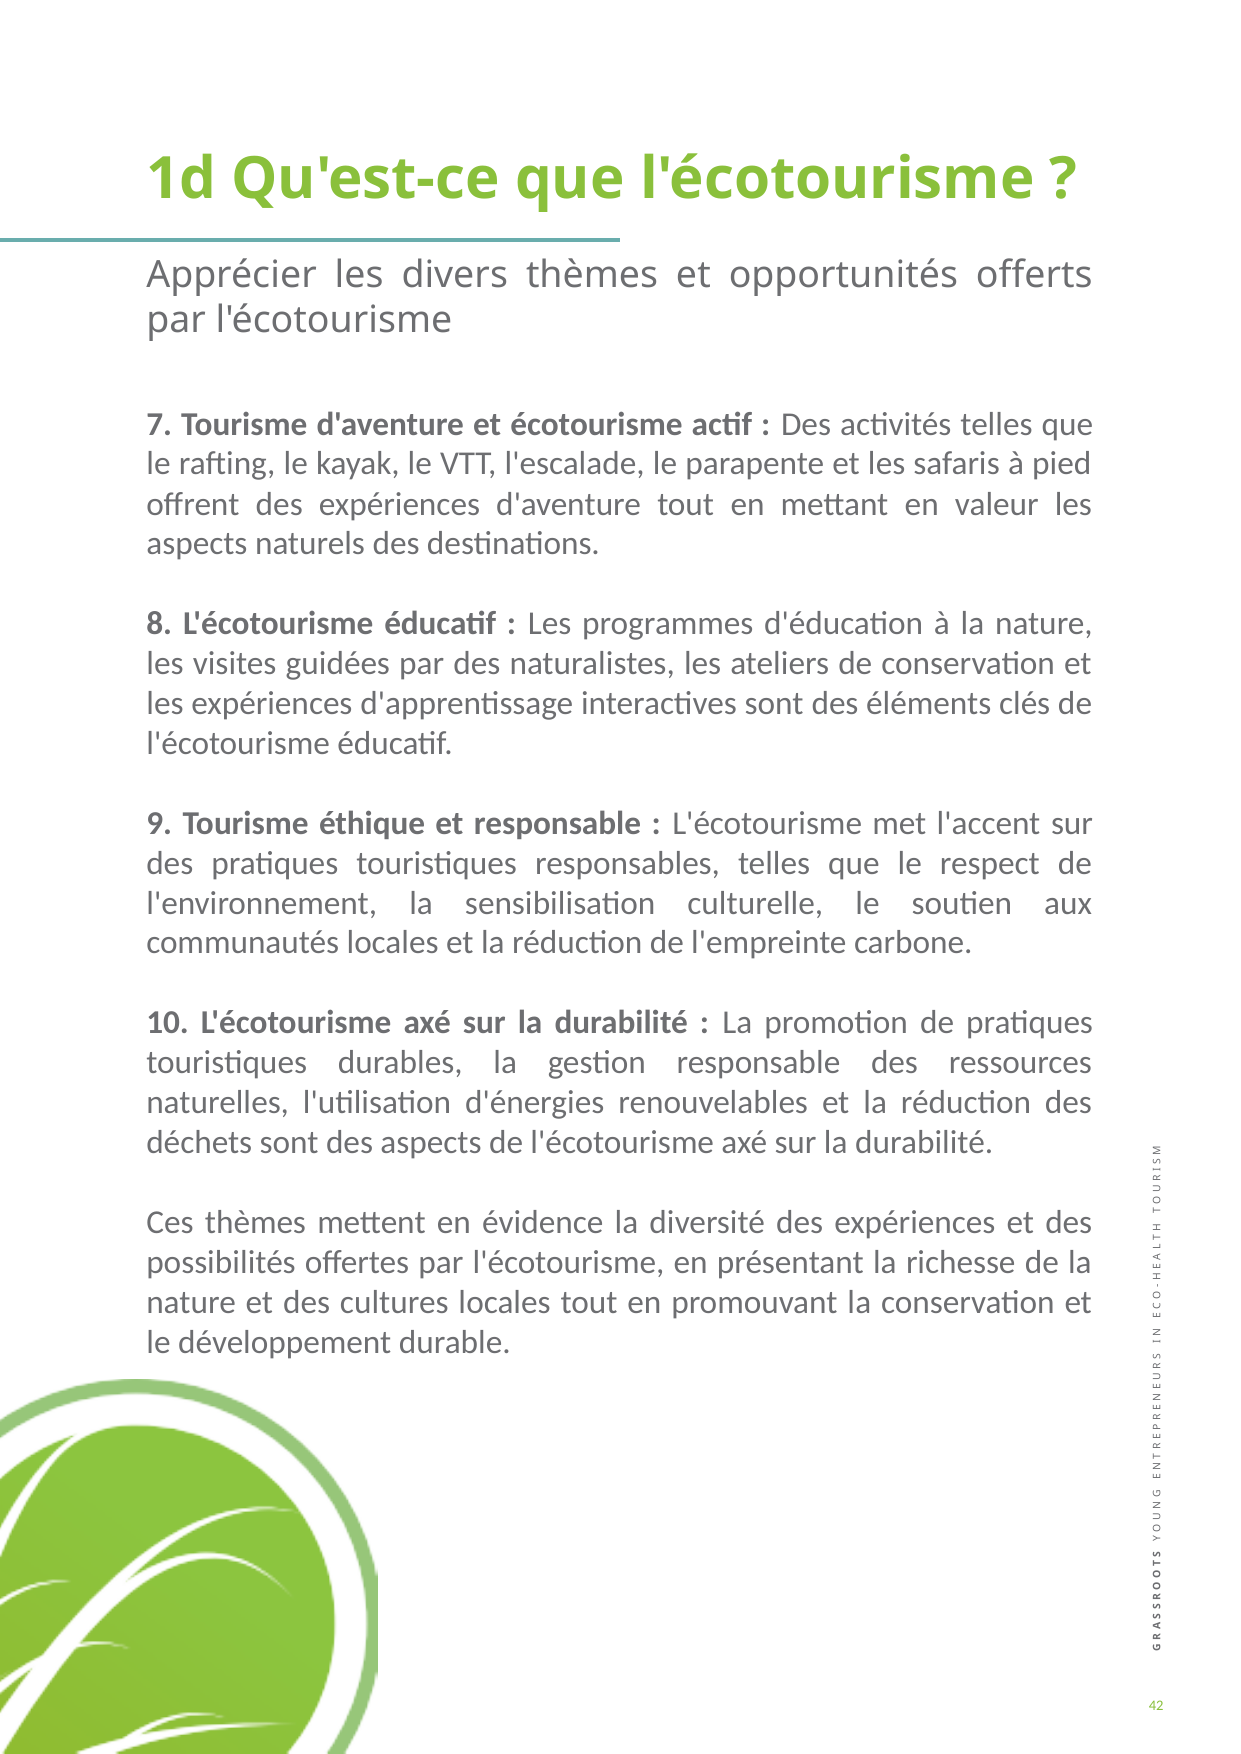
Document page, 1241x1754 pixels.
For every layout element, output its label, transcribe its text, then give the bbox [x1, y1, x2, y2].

list Apprécier les divers thèmes et opportunités offerts par l'écotourisme [131, 242, 1109, 371]
list 7. Tourisme d'aventure et écotourisme actif : Des activités telles que le rafting, le kayak, le VTT, l'escalade, le parapente et les safaris à pied offrent des expériences d'aventure tout en mettant en valeur les aspects naturels des destinations. 8. L'écotourisme éducatif : Les programmes d'éducation à la nature, les visites guidées par des naturalistes, les ateliers de conservation et les expériences d'apprentissage interactives sont des éléments clés de l'écotourisme éducatif. 9. Tourisme éthique et responsable : L'écotourisme met l'accent sur des pratiques touristiques responsables, telles que le respect de l'environnement, la sensibilisation culturelle, le soutien aux communautés locales et la réduction de l'empreinte carbone. 10. L'écotourisme axé sur la durabilité : La promotion de pratiques touristiques durables, la gestion responsable des ressources naturelles, l'utilisation d'énergies renouvelables et la réduction des déchets sont des aspects de l'écotourisme axé sur la durabilité. Ces thèmes mettent en évidence la diversité des expériences et des possibilités offertes par l'écotourisme, en présentant la richesse de la nature et des cultures locales tout en promouvant la conservation et le développement durable. [131, 394, 1109, 1609]
list 1d Qu'est-ce que l'écotourisme ? [131, 132, 1109, 242]
slide_number 42 [1125, 1666, 1187, 1743]
